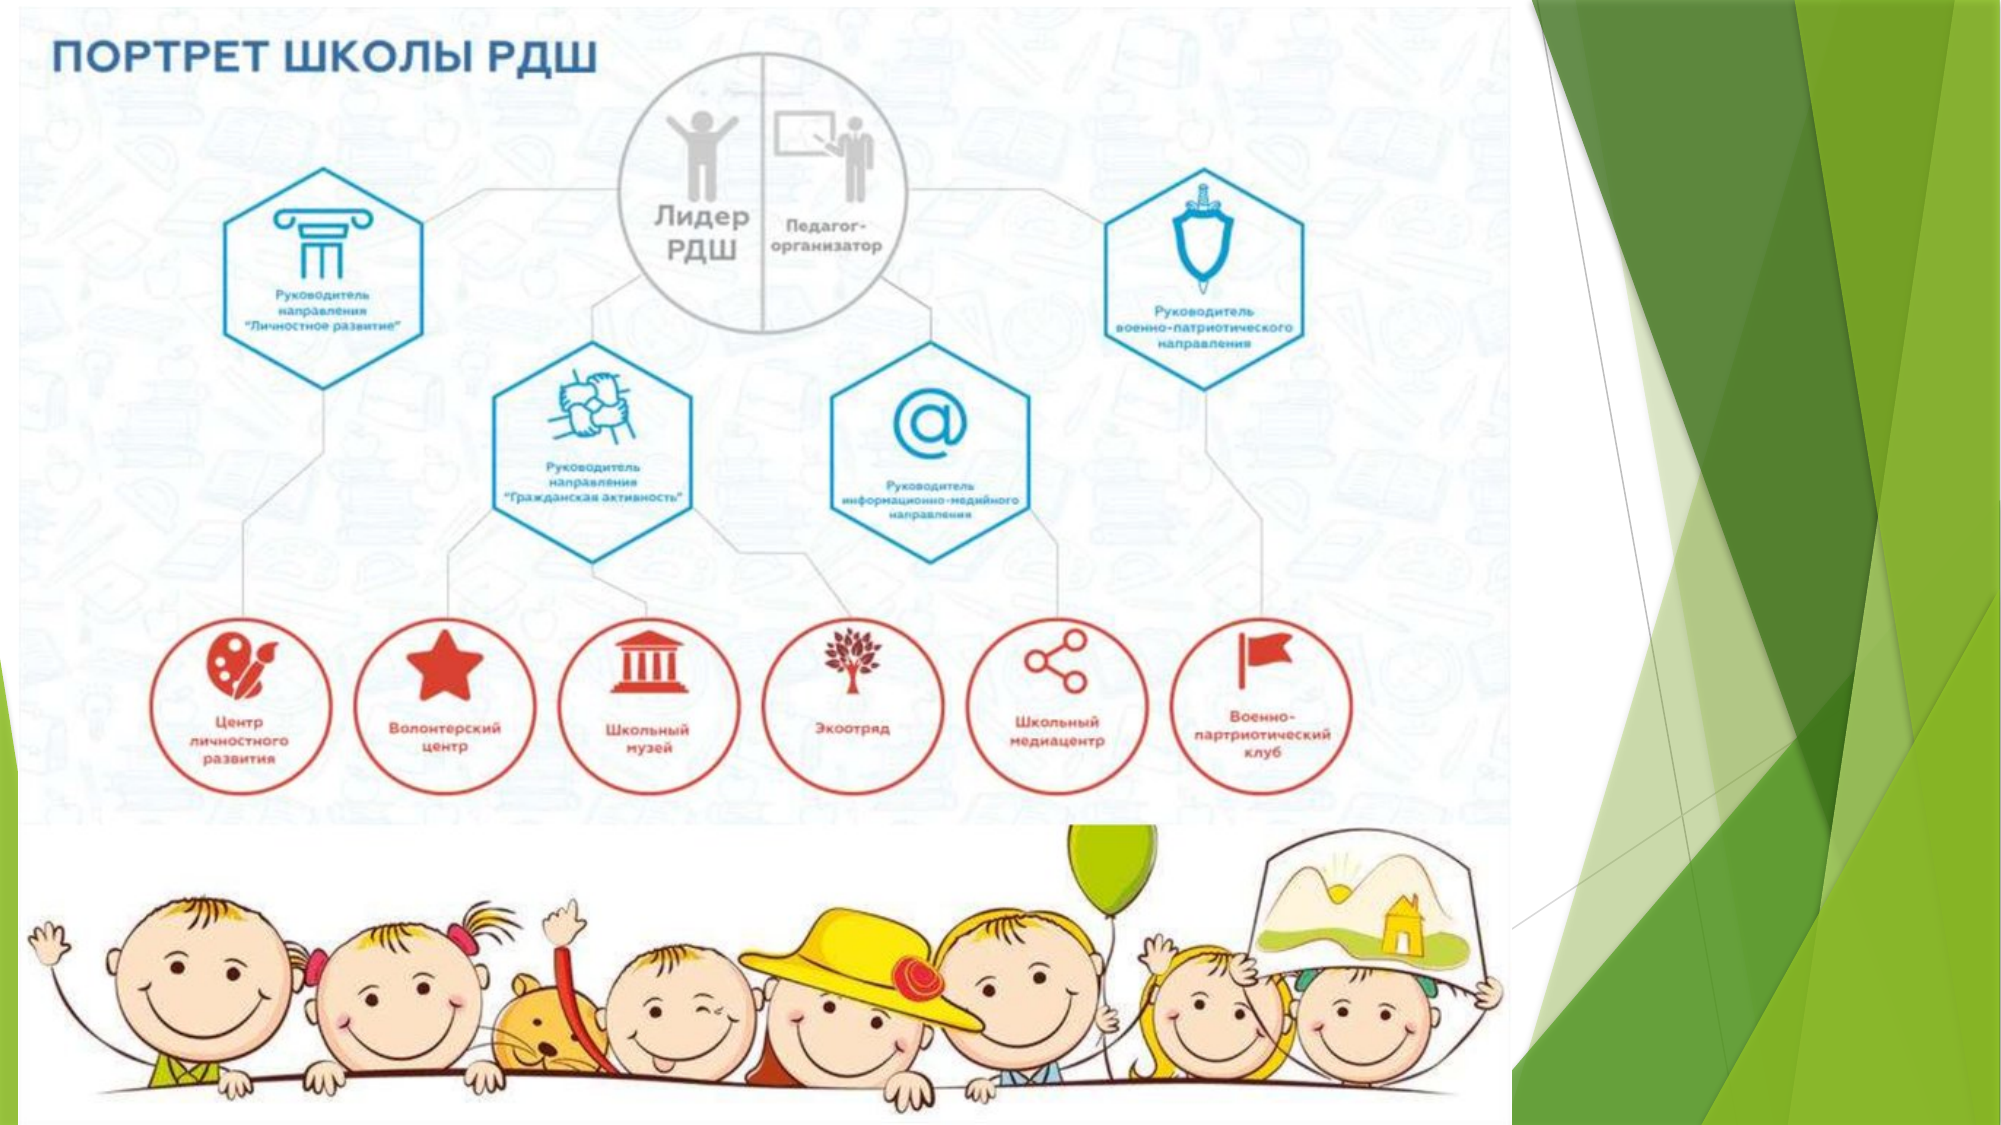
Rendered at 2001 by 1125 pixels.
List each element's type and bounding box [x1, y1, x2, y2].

picture [17, 5, 1513, 1125]
